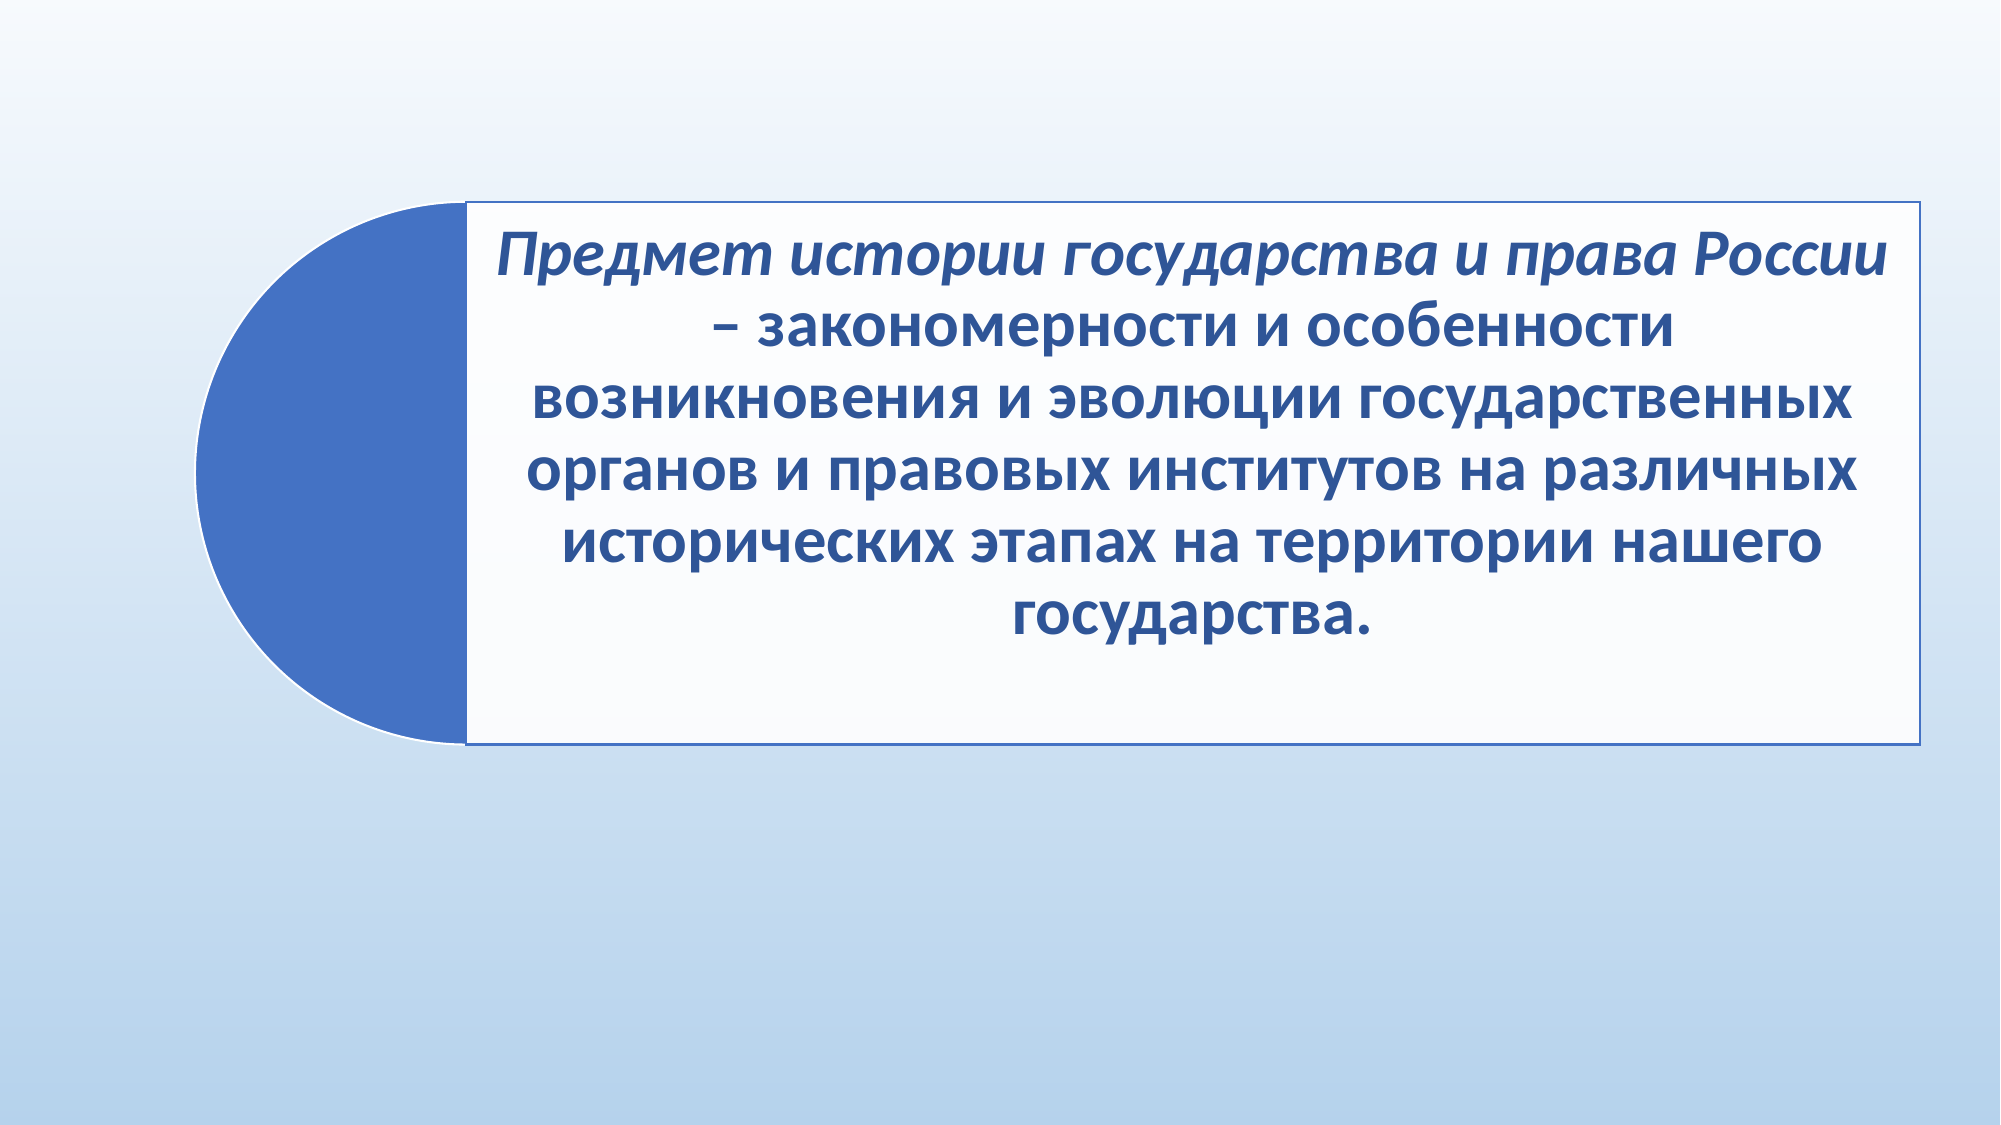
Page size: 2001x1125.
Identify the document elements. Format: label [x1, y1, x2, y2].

text_box [194, 201, 1920, 745]
